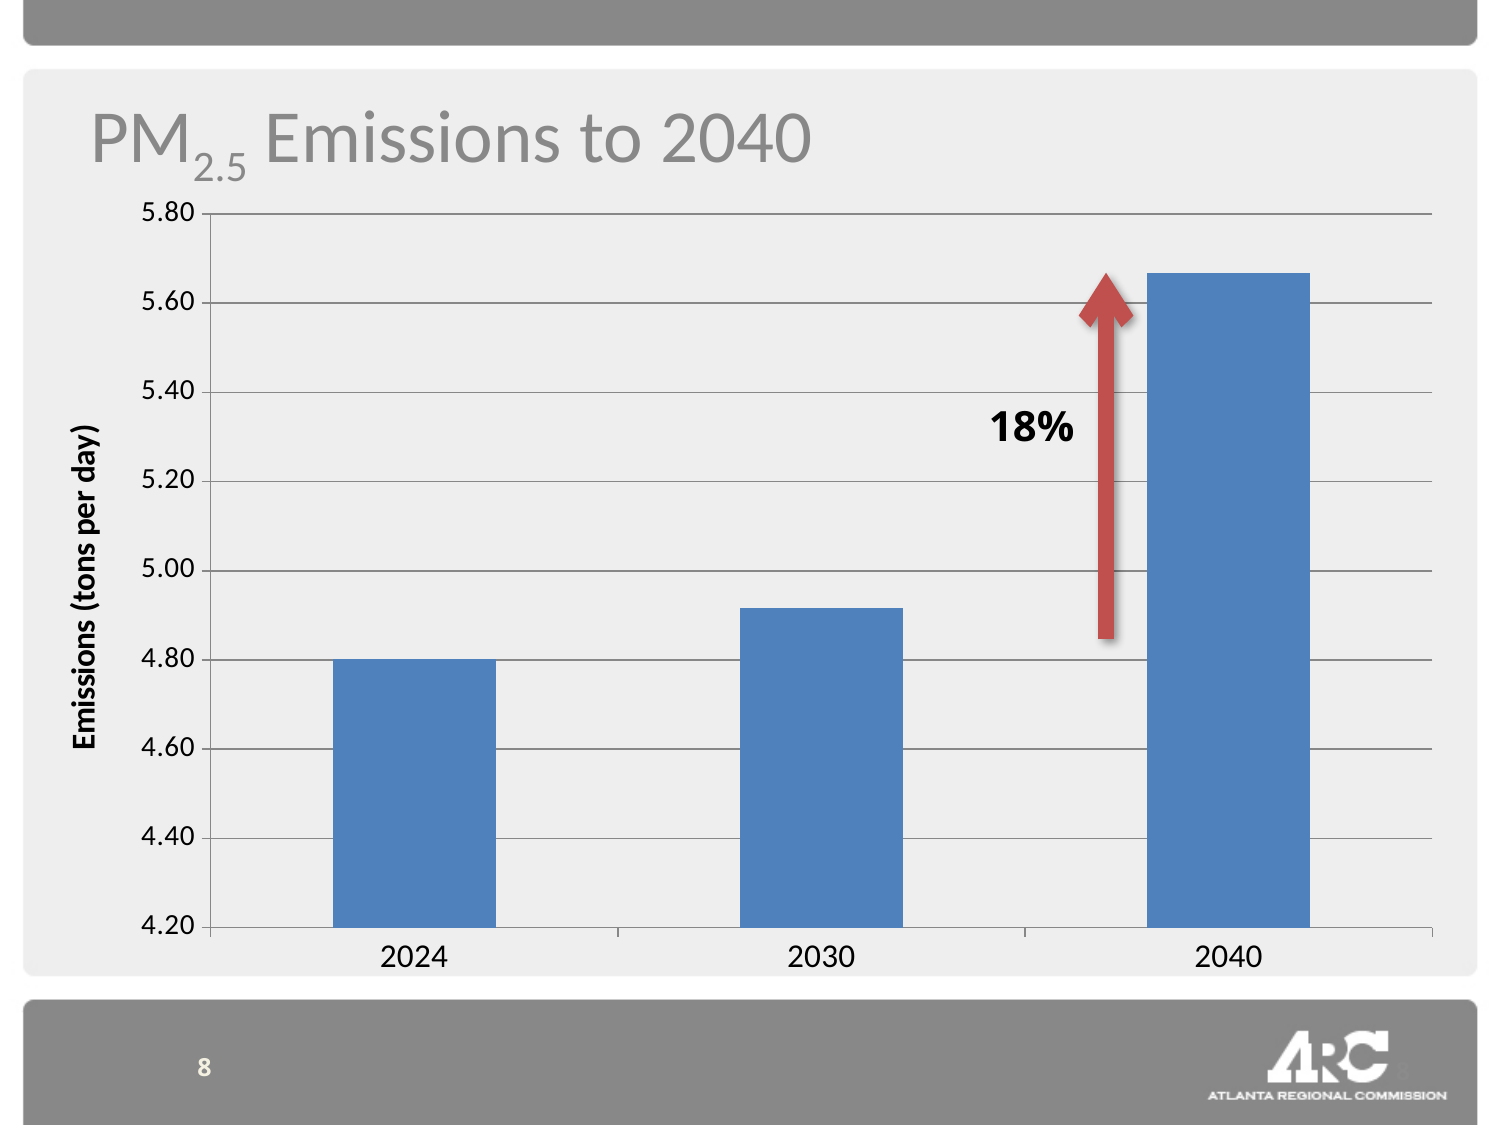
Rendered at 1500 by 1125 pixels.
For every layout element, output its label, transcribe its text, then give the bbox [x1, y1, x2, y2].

text_box 8 [29, 1038, 380, 1098]
title PM2.5 Emissions to 2040 [75, 45, 1425, 181]
picture [0, 0, 1500, 1125]
chart [32, 182, 1462, 992]
slide_number 8 [1074, 1042, 1425, 1103]
